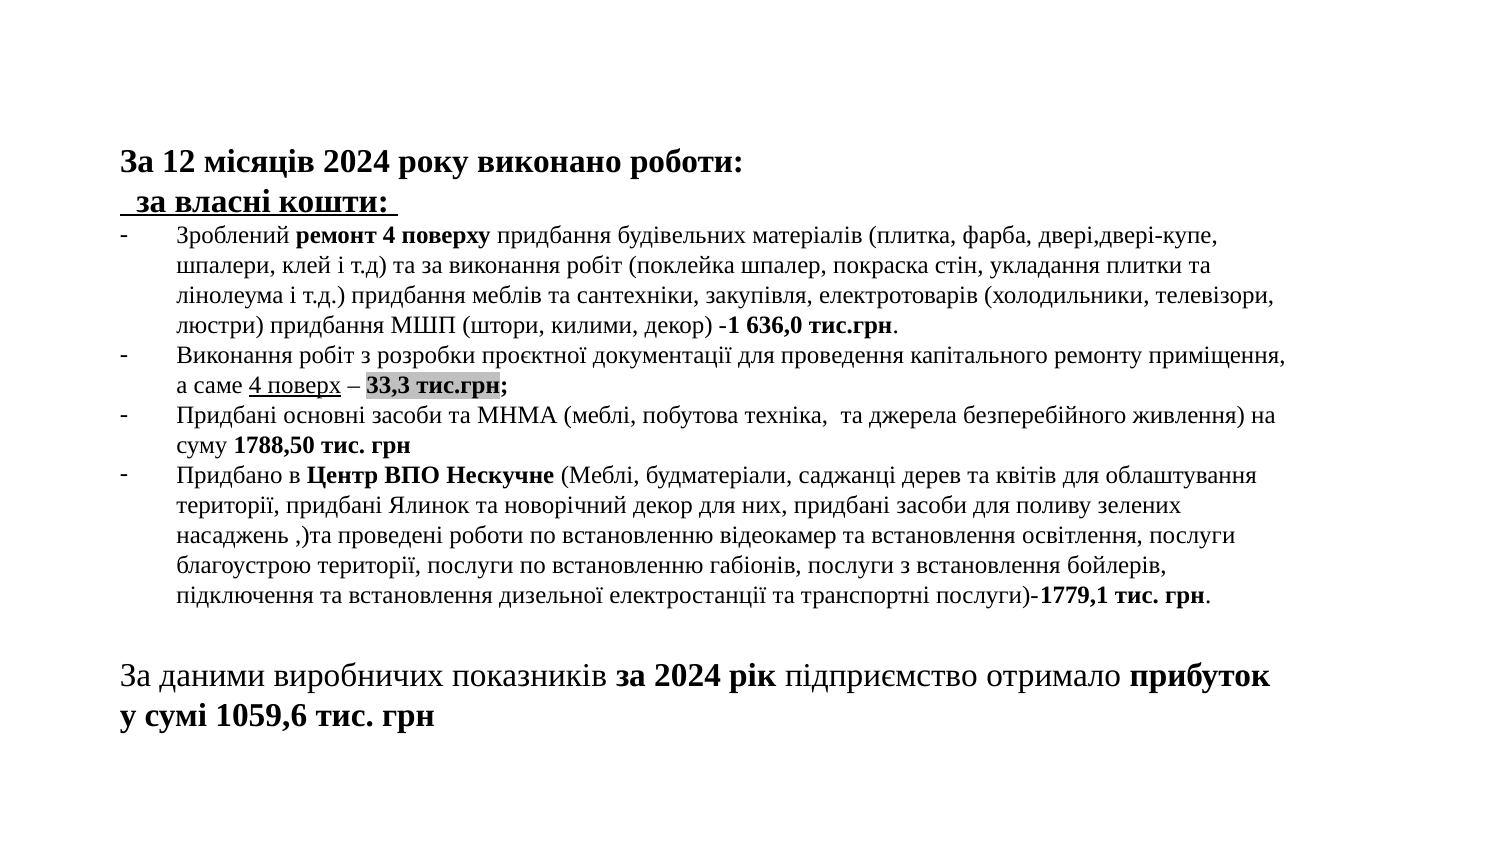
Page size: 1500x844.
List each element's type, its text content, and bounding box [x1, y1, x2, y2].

text_box За 12 місяців 2024 року виконано роботи: за власні кошти: Зроблений ремонт 4 поверху придбання будівельних матеріалів (плитка, фарба, двері,двері-купе, шпалери, клей і т.д) та за виконання робіт (поклейка шпалер, покраска стін, укладання плитки та лінолеума і т.д.) придбання меблів та сантехніки, закупівля, електротоварів (холодильники, телевізори, люстри) придбання МШП (штори, килими, декор) -1 636,0 тис.грн. Виконання робіт з розробки проєктної документації для проведення капітального ремонту приміщення, а саме 4 поверх – 33,3 тис.грн; Придбані основні засоби та МНМА (меблі, побутова техніка, та джерела безперебійного живлення) на суму 1788,50 тис. грн Придбано в Центр ВПО Нескучне (Меблі, будматеріали, саджанці дерев та квітів для облаштування території, придбані Ялинок та новорічний декор для них, придбані засоби для поливу зелених насаджень ,)та проведені роботи по встановленню відеокамер та встановлення освітлення, послуги благоустрою території, послуги по встановленню габіонів, послуги з встановлення бойлерів, підключення та встановлення дизельної електростанції та транспортні послуги)-1779,1 тис. грн. За даними виробничих показників за 2024 рік підприємство отримало прибуток у сумі 1059,6 тис. грн [105, 131, 1304, 826]
